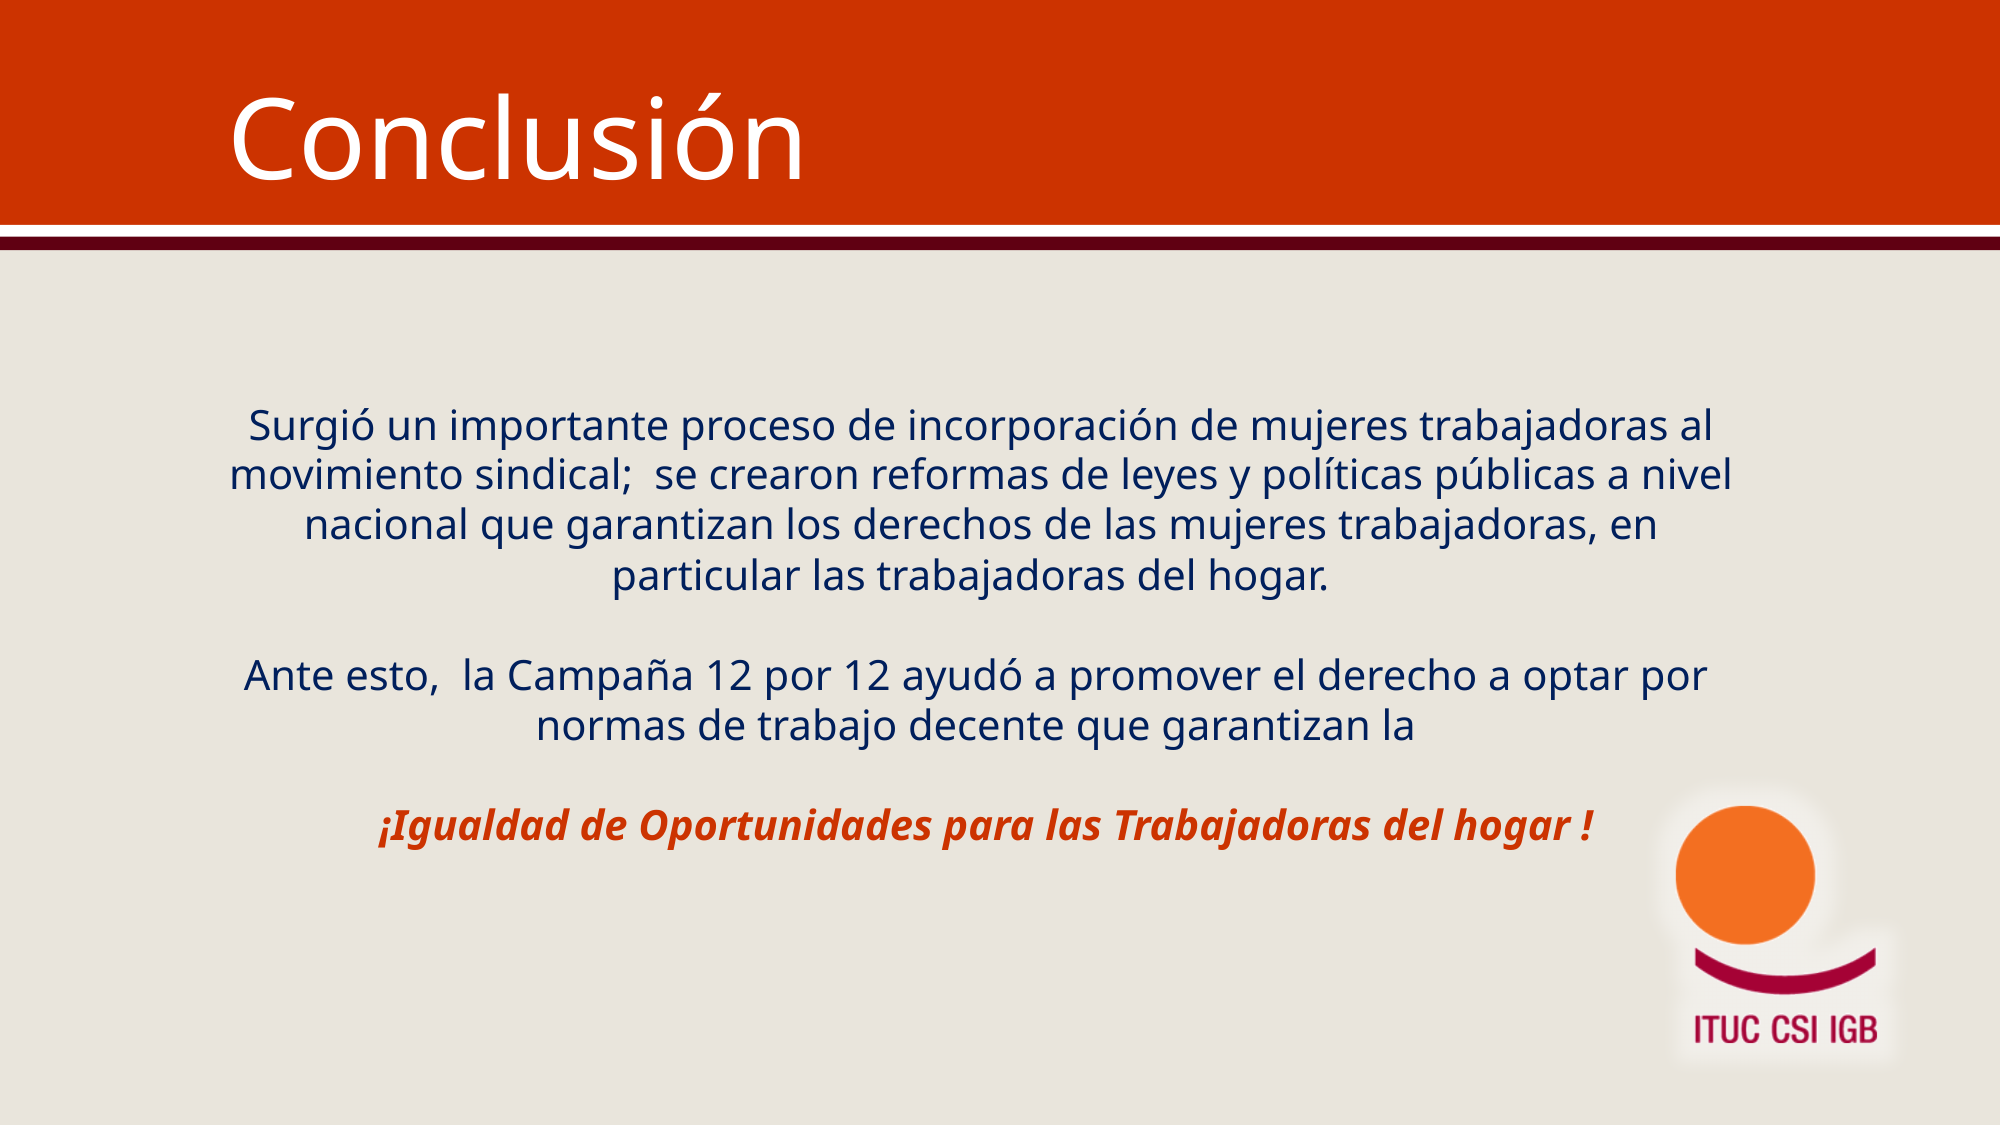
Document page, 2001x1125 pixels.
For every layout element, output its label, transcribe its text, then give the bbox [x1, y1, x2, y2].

title Conclusión [212, 41, 1788, 212]
text_box Surgió un importante proceso de incorporación de mujeres trabajadoras al movimiento sindical; se crearon reformas de leyes y políticas públicas a nivel nacional que garantizan los derechos de las mujeres trabajadoras, en particular las trabajadoras del hogar. Ante esto, la Campaña 12 por 12 ayudó a promover el derecho a optar por normas de trabajo decente que garantizan la ¡Igualdad de Oportunidades para las Trabajadoras del hogar ! [207, 390, 1755, 856]
picture [1670, 803, 1899, 1055]
